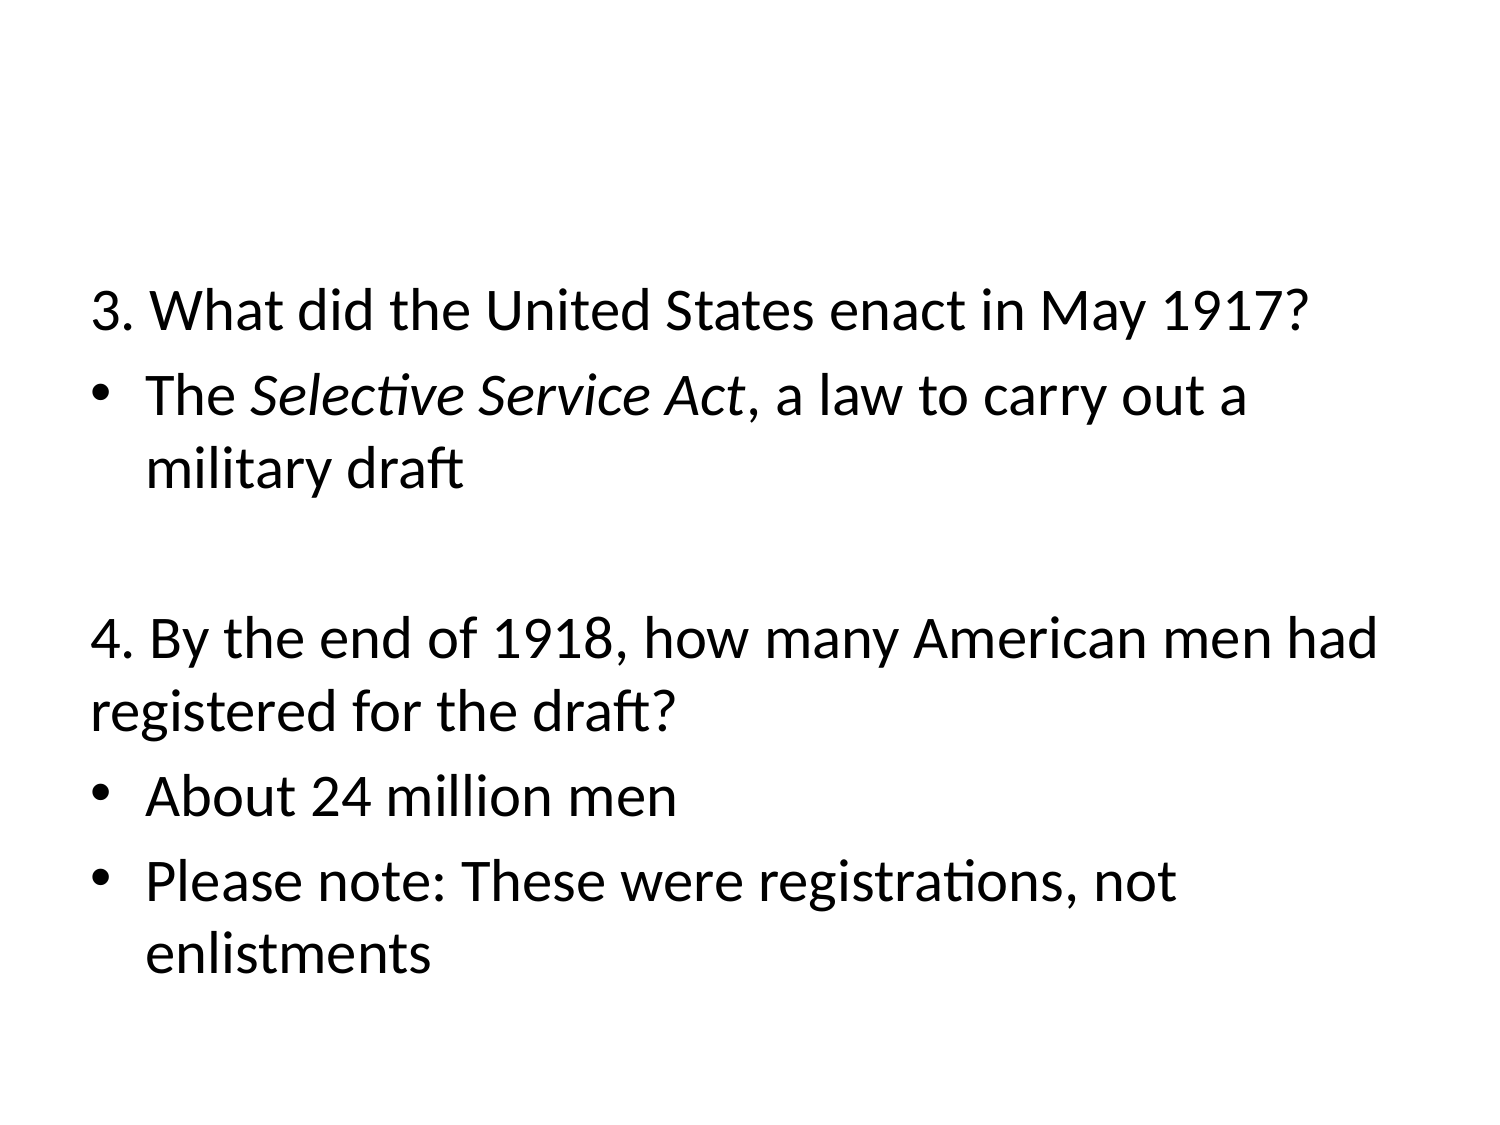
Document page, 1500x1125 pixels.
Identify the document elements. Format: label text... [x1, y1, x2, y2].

list 3. What did the United States enact in May 1917? The Selective Service Act, a law to carry out a military draft 4. By the end of 1918, how many American men had registered for the draft? About 24 million men Please note: These were registrations, not enlistments [75, 262, 1425, 1005]
